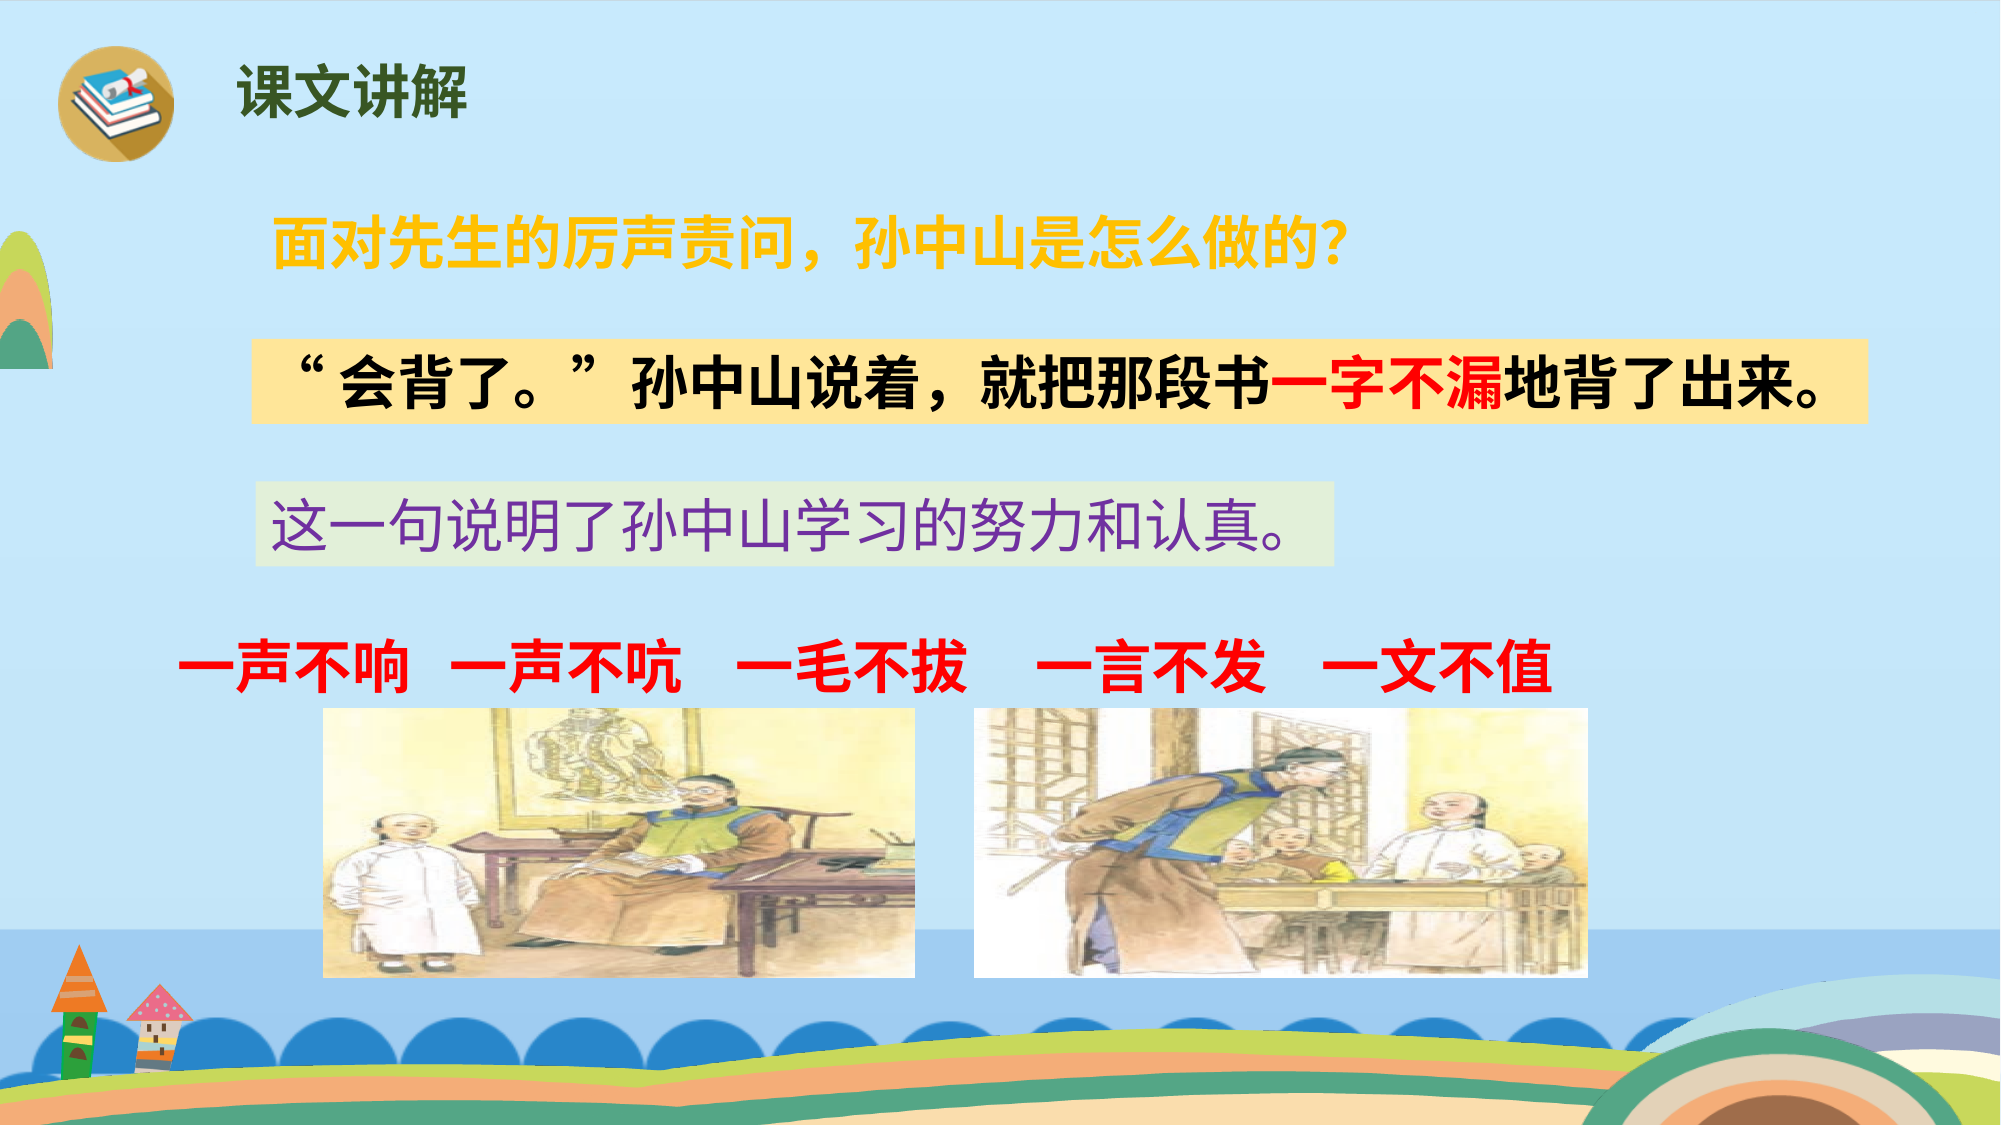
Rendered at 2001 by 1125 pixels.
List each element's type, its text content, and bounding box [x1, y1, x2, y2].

text_box 课文讲解 [220, 47, 484, 133]
text_box “会背了。”孙中山说着，就把那段书一字不漏地背了出来。 [251, 338, 1869, 424]
text_box 这一句说明了孙中山学习的努力和认真。 [255, 481, 1335, 567]
text_box 面对先生的厉声责问，孙中山是怎么做的？ [255, 198, 1393, 284]
text_box 一声不响 一声不吭 一毛不拔 一言不发 一文不值 [162, 608, 1912, 708]
picture [0, 0, 2001, 1125]
